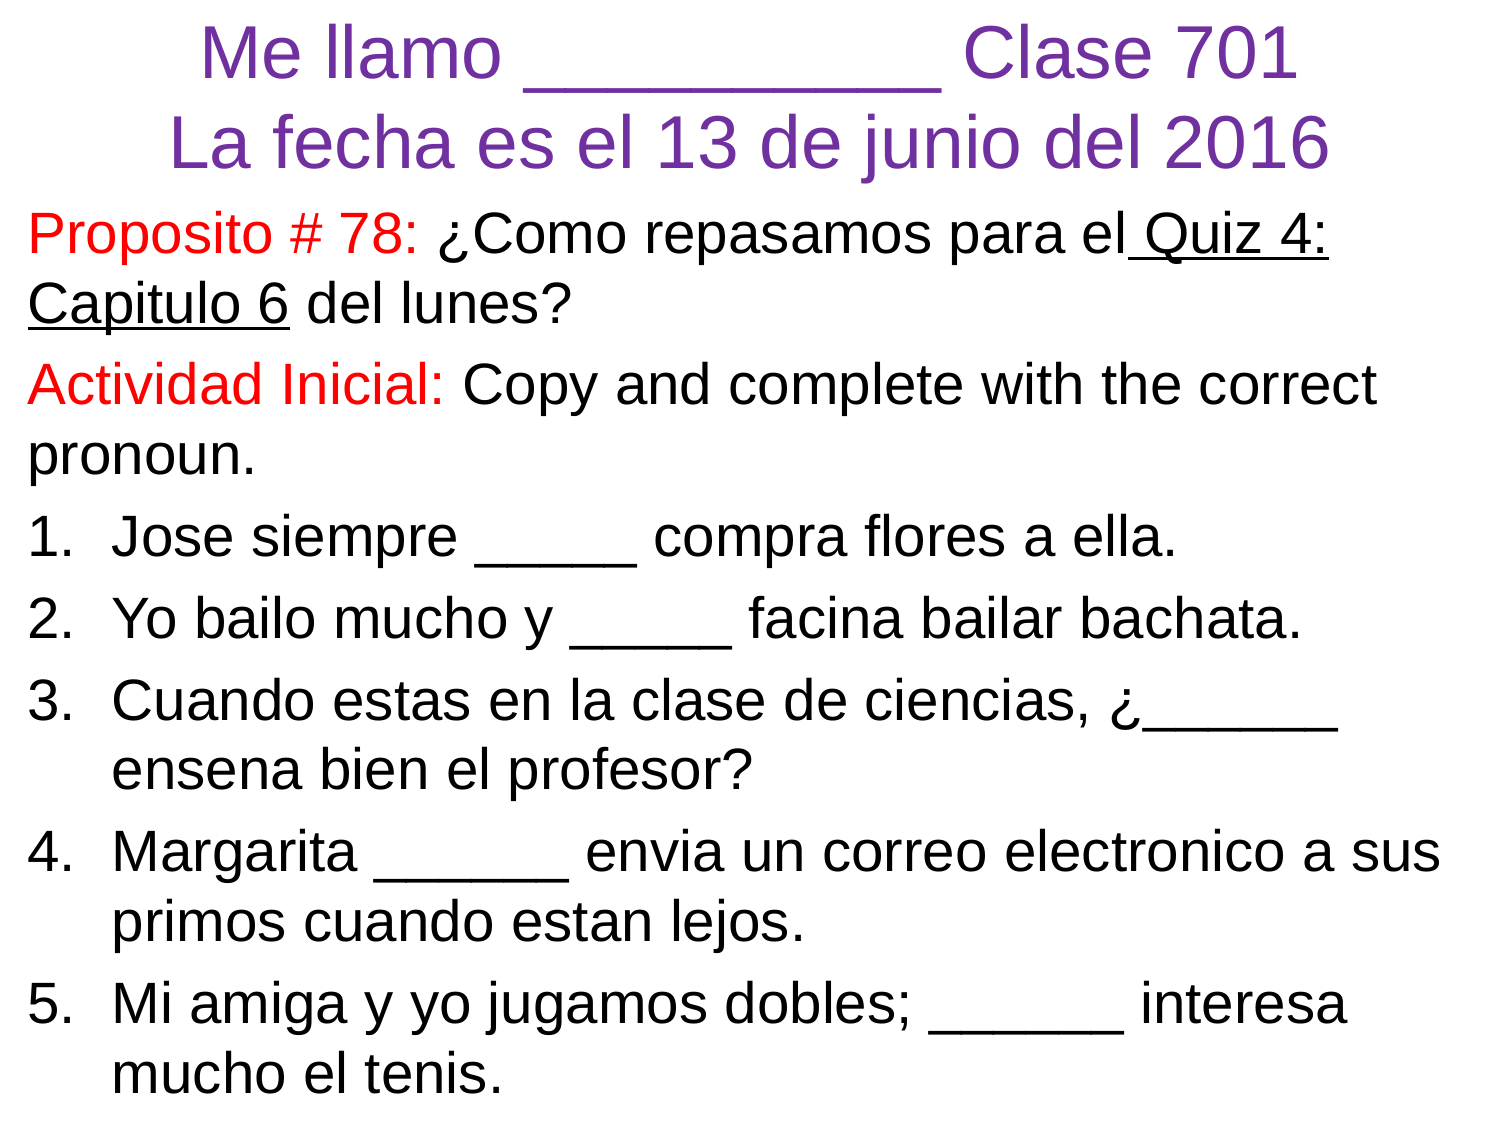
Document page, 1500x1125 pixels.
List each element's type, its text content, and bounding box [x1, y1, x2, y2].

title Me llamo __________ Clase 701 La fecha es el 13 de junio del 2016 [75, 0, 1425, 187]
list Proposito # 78: ¿Como repasamos para el Quiz 4: Capitulo 6 del lunes? Actividad Inicial: Copy and complete with the correct pronoun. Jose siempre _____ compra flores a ella. Yo bailo mucho y _____ facina bailar bachata. Cuando estas en la clase de ciencias, ¿______ ensena bien el profesor? Margarita ______ envia un correo electronico a sus primos cuando estan lejos. Mi amiga y yo jugamos dobles; ______ interesa mucho el tenis. [12, 187, 1500, 930]
